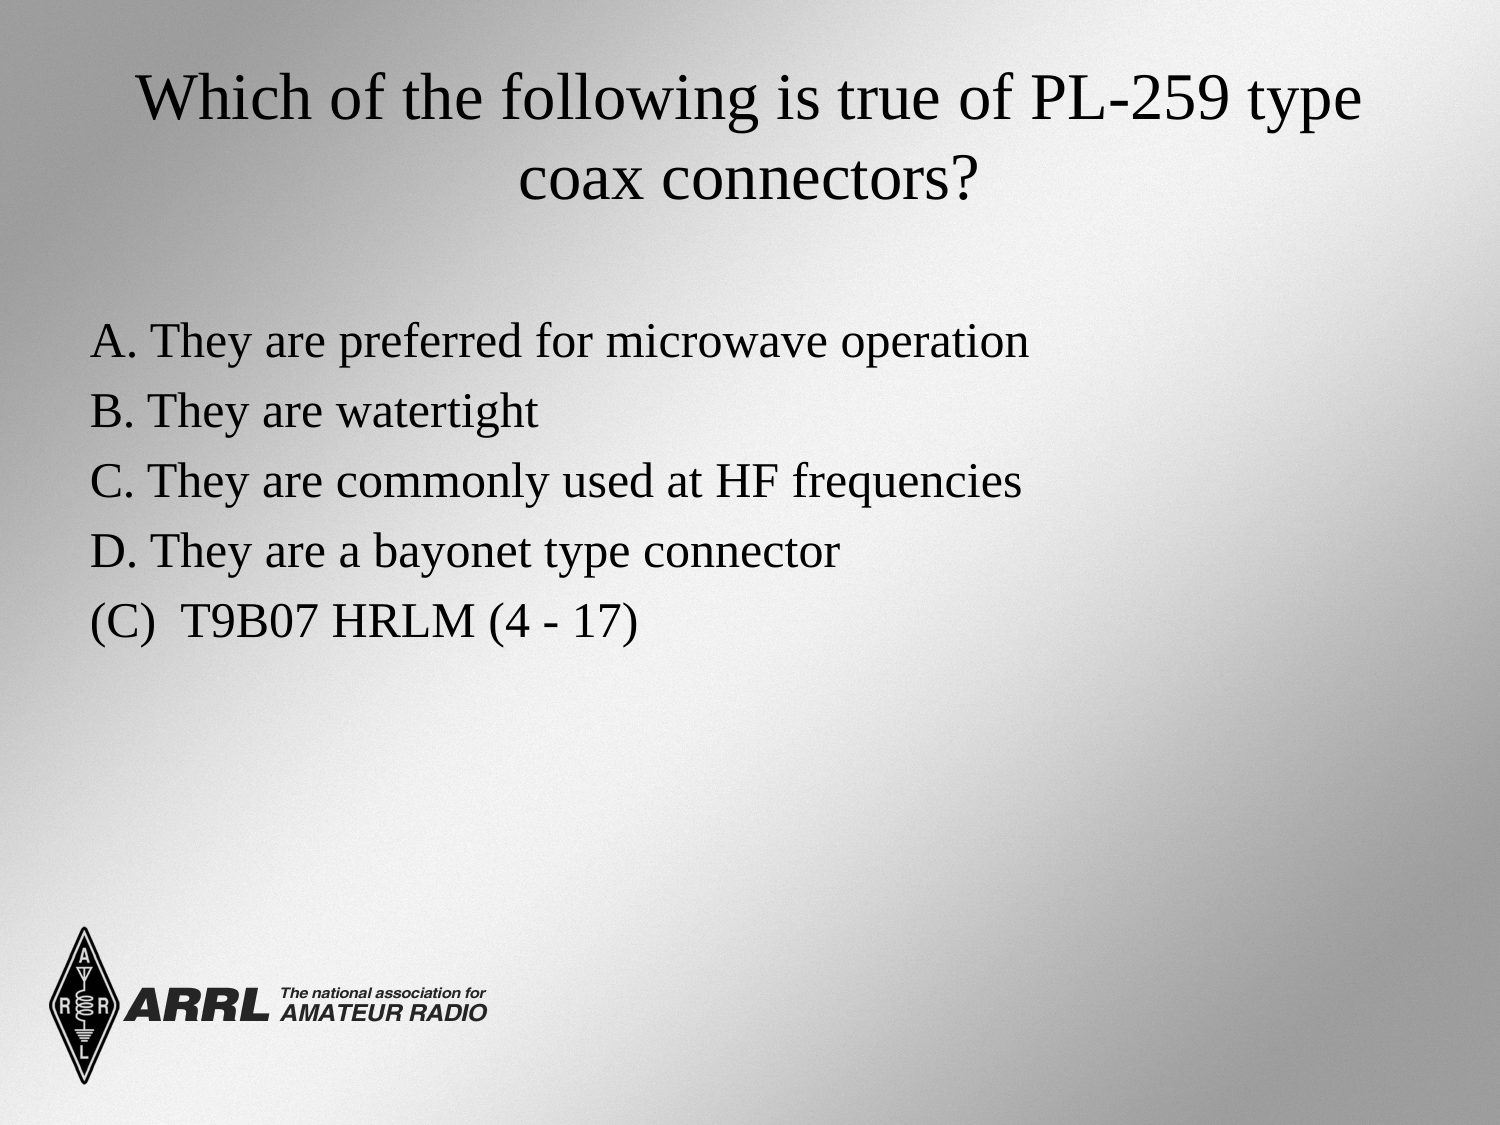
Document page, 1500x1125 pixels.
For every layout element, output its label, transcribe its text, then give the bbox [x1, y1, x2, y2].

picture [0, 0, 1500, 1125]
title Which of the following is true of PL-259 type coax connectors? [75, 45, 1425, 233]
list A. They are preferred for microwave operation B. They are watertight C. They are commonly used at HF frequencies D. They are a bayonet type connector (C) T9B07 HRLM (4 - 17) [75, 299, 1425, 1005]
